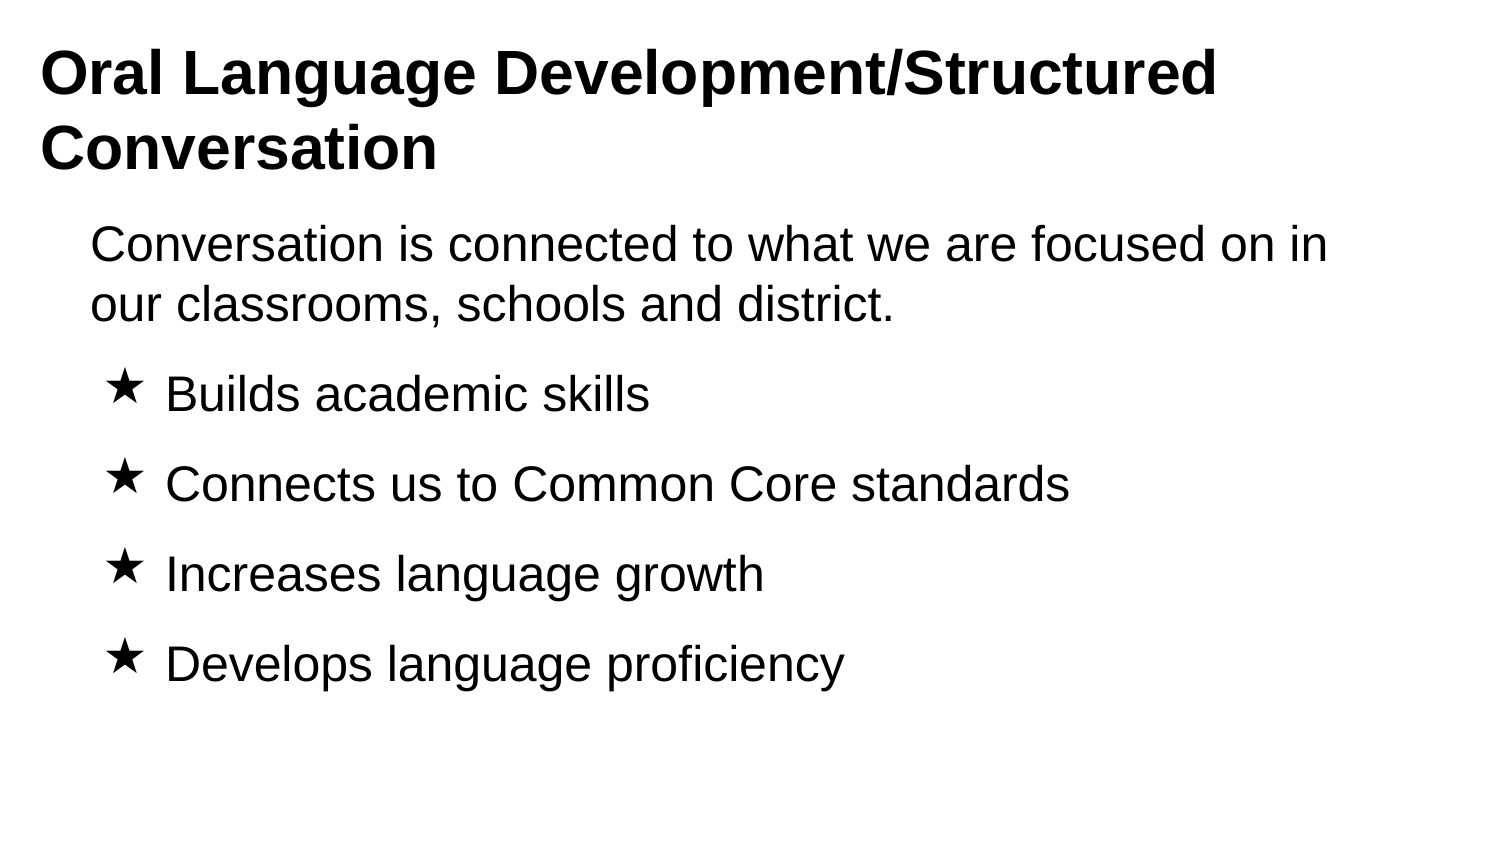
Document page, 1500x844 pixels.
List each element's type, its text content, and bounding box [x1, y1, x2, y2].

list Conversation is connected to what we are focused on in our classrooms, schools and district. Builds academic skills Connects us to Common Core standards Increases language growth Develops language proficiency [75, 196, 1425, 808]
title Oral Language Development/Structured Conversation [25, 56, 1469, 197]
